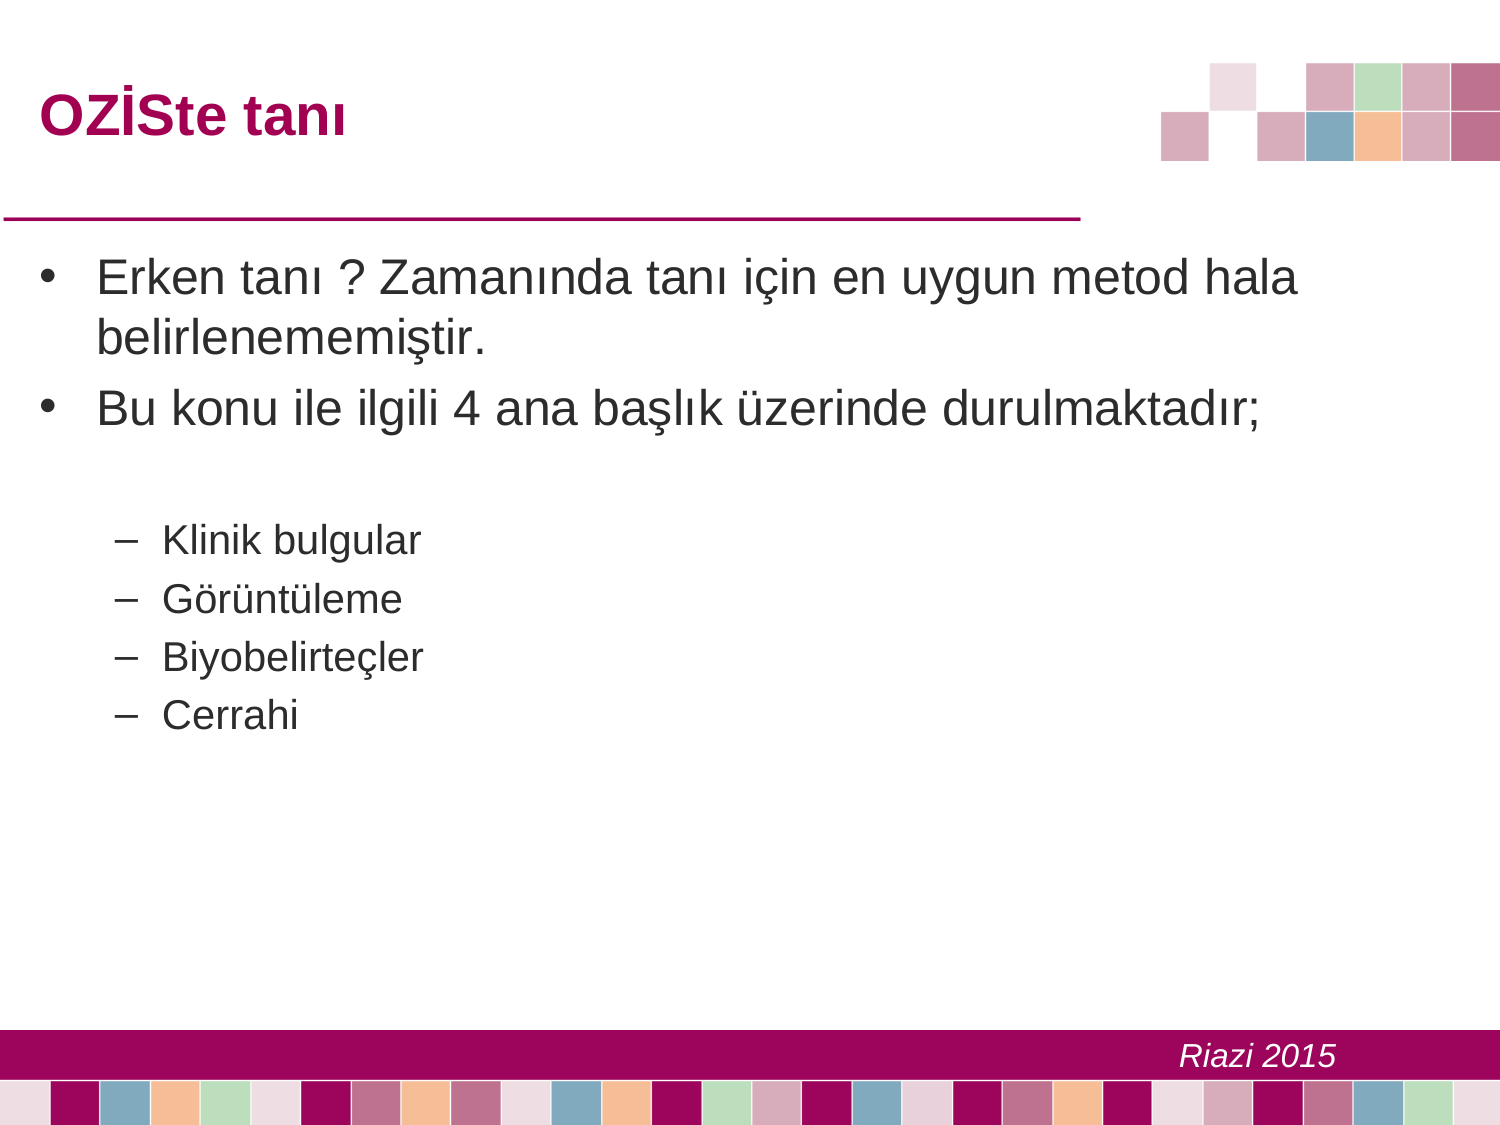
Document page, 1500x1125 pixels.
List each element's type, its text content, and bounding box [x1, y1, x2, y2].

title OZİSte tanı [24, 12, 1138, 213]
list Erken tanı ? Zamanında tanı için en uygun metod hala belirlenememiştir. Bu konu ile ilgili 4 ana başlık üzerinde durulmaktadır; Klinik bulgular Görüntüleme Biyobelirteçler Cerrahi [24, 237, 1476, 1013]
picture [0, 212, 1088, 227]
text_box Riazi 2015 [1164, 1026, 1352, 1082]
picture [0, 1030, 1500, 1125]
picture [1149, 62, 1500, 161]
